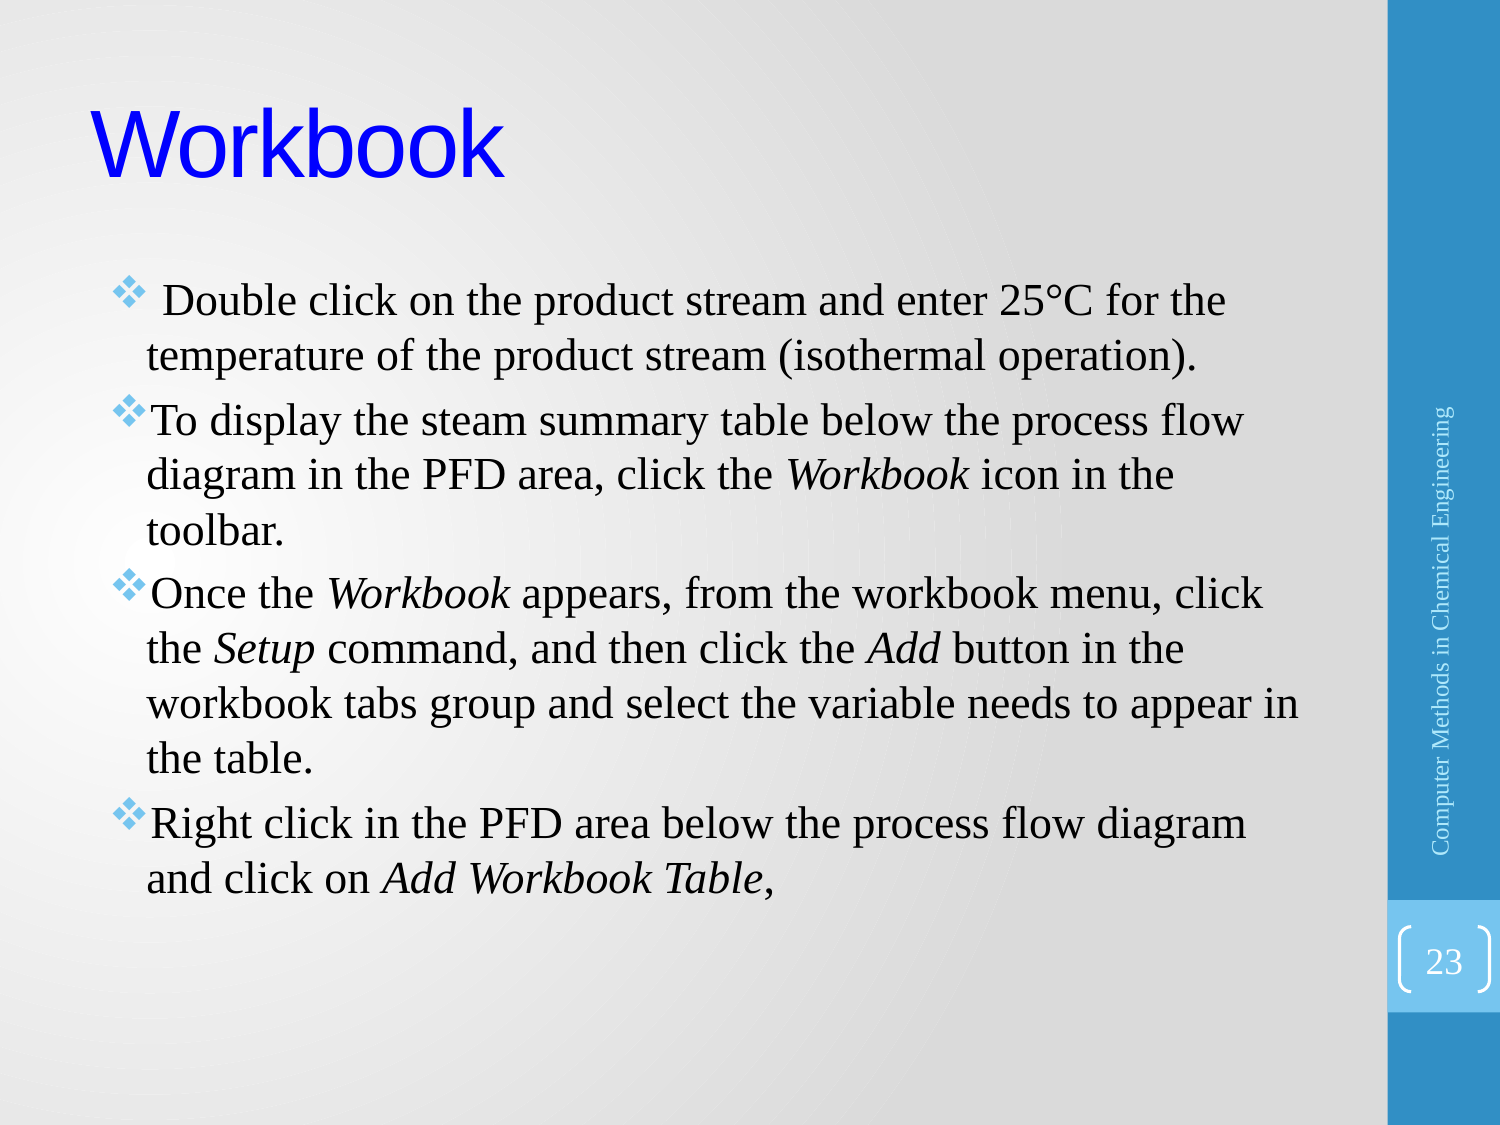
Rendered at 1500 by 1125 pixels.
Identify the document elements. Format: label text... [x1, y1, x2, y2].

slide_number 23 [1397, 925, 1492, 994]
list Double click on the product stream and enter 25°C for the temperature of the product stream (isothermal operation). To display the steam summary table below the process flow diagram in the PFD area, click the Workbook icon in the toolbar. Once the Workbook appears, from the workbook menu, click the Setup command, and then click the Add button in the workbook tabs group and select the variable needs to appear in the table. Right click in the PFD area below the process flow diagram and click on Add Workbook Table, [75, 262, 1325, 1050]
footer Computer Methods in Chemical Engineering [1408, 391, 1469, 889]
title Workbook [75, 45, 1325, 233]
